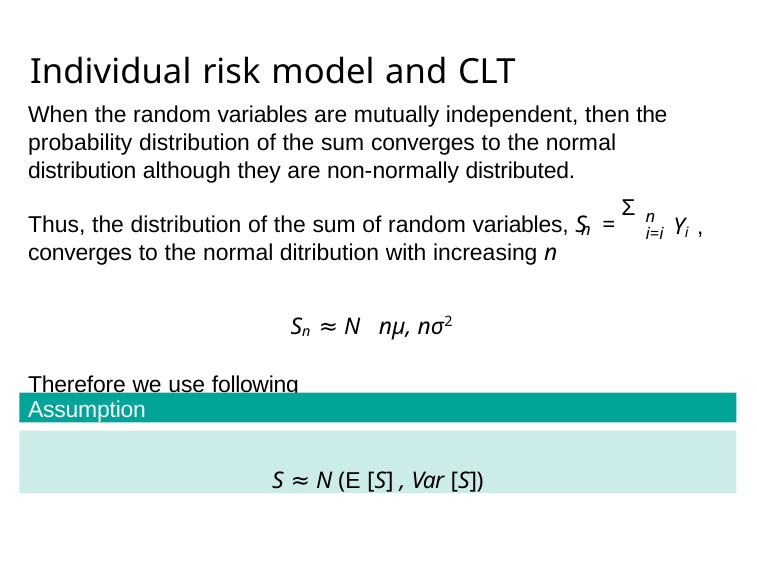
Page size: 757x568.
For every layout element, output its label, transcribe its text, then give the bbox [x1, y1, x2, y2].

text_box S ≈ N (E [S] , Var [S]) [19, 430, 737, 493]
text_box Σ [619, 190, 648, 220]
text_box converges to the normal ditribution with increasing n Sn ≈ N nµ, nσ2 Therefore we use following [21, 235, 559, 392]
text_box Thus, the distribution of the sum of random variables, S = [26, 207, 618, 237]
text_box When the random variables are mutually independent, then the probability distribution of the sum converges to the normal distribution although they are non-normally distributed. [26, 98, 729, 184]
title Individual risk model and CLT [28, 19, 681, 98]
text_box Yi , [667, 207, 714, 241]
text_box n i=i [643, 203, 671, 243]
text_box Assumption [19, 392, 737, 423]
